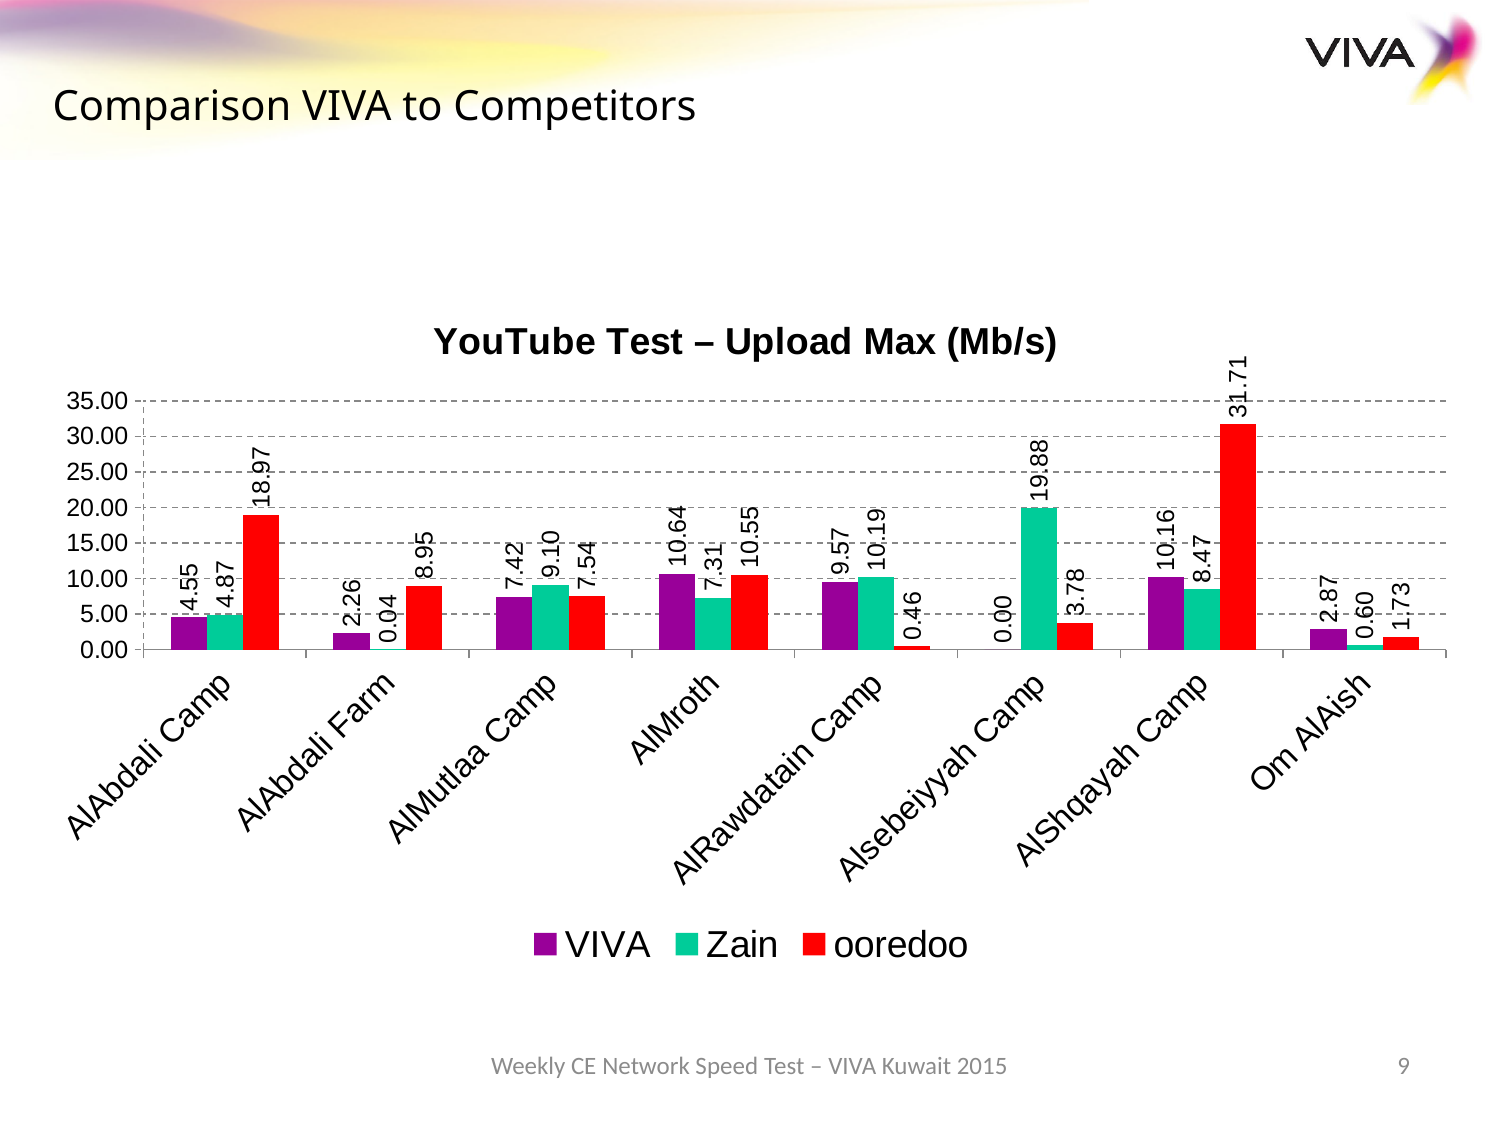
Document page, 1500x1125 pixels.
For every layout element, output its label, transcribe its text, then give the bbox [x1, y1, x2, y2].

text_box Weekly CE Network Speed Test – VIVA Kuwait 2015 [205, 1042, 1074, 1103]
chart [27, 287, 1476, 974]
text_box 9 [1074, 1042, 1425, 1103]
text_box Comparison VIVA to Competitors [37, 24, 1278, 184]
picture [1300, 12, 1485, 105]
picture [0, 0, 1089, 160]
